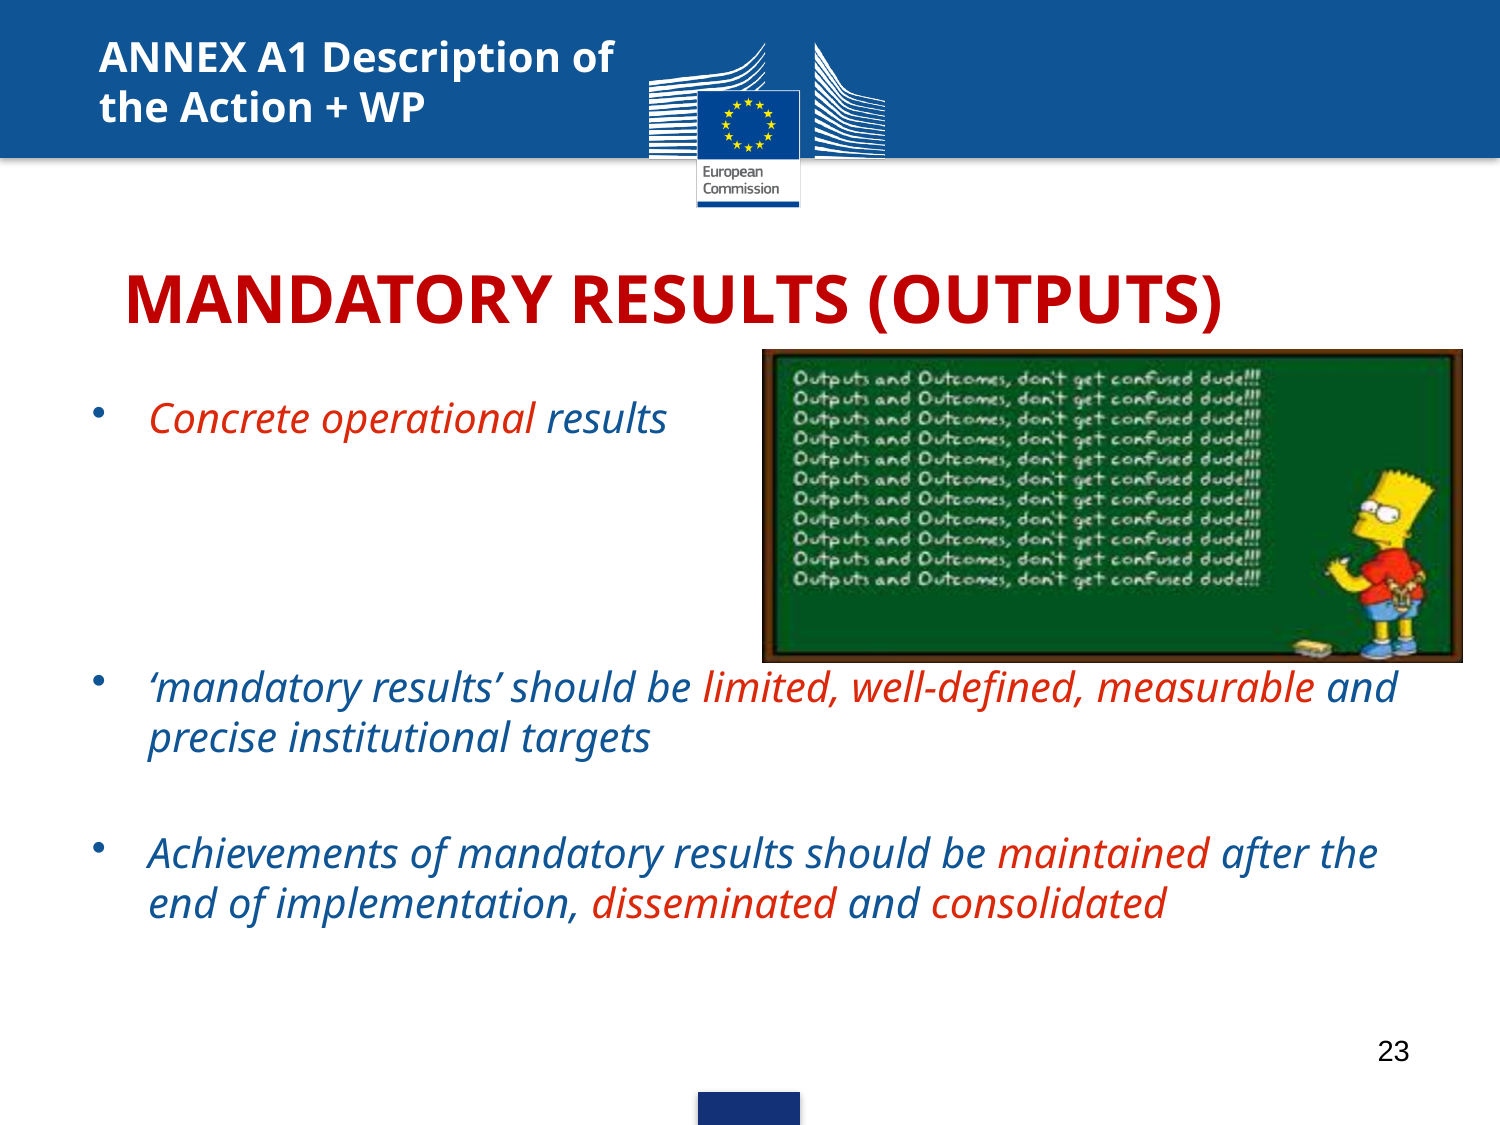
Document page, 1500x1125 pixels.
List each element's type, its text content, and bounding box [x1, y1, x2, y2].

list Concrete operational results ‘mandatory results’ should be limited, well-defined, measurable and precise institutional targets Achievements of mandatory results should be maintained after the end of implementation, disseminated and consolidated [76, 326, 1427, 1032]
picture [649, 42, 885, 208]
slide_number 23 [1074, 1024, 1425, 1103]
picture [762, 349, 1463, 663]
title MANDATORY RESULTS (OUTPUTS) [50, 212, 1438, 381]
text_box ANNEX A1 Description of the Action + WP [24, 37, 675, 125]
